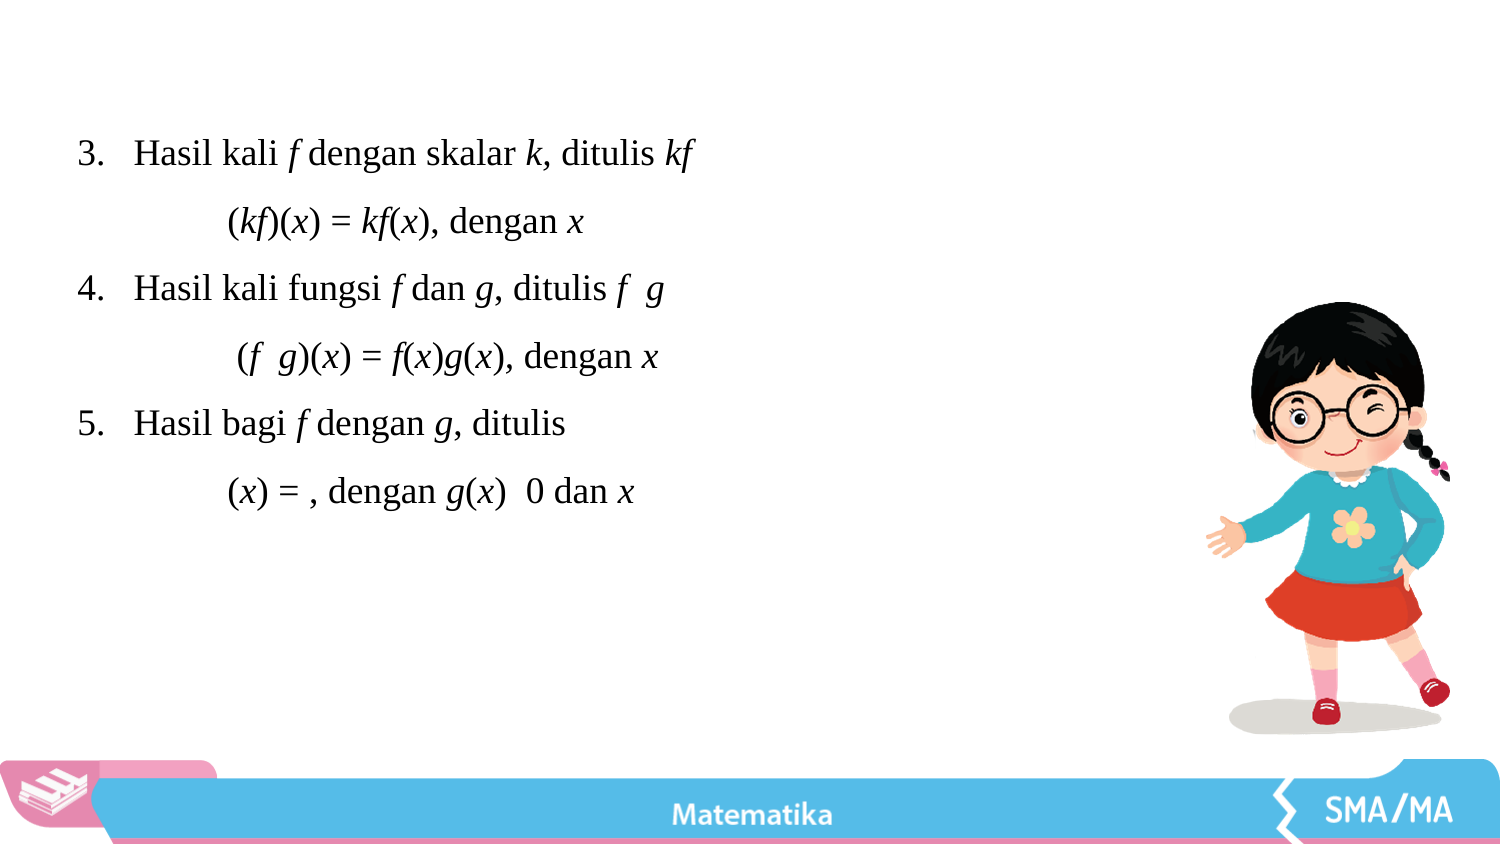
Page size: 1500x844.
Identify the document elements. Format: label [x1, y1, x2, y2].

picture [921, 302, 1451, 735]
picture [0, 759, 1500, 844]
